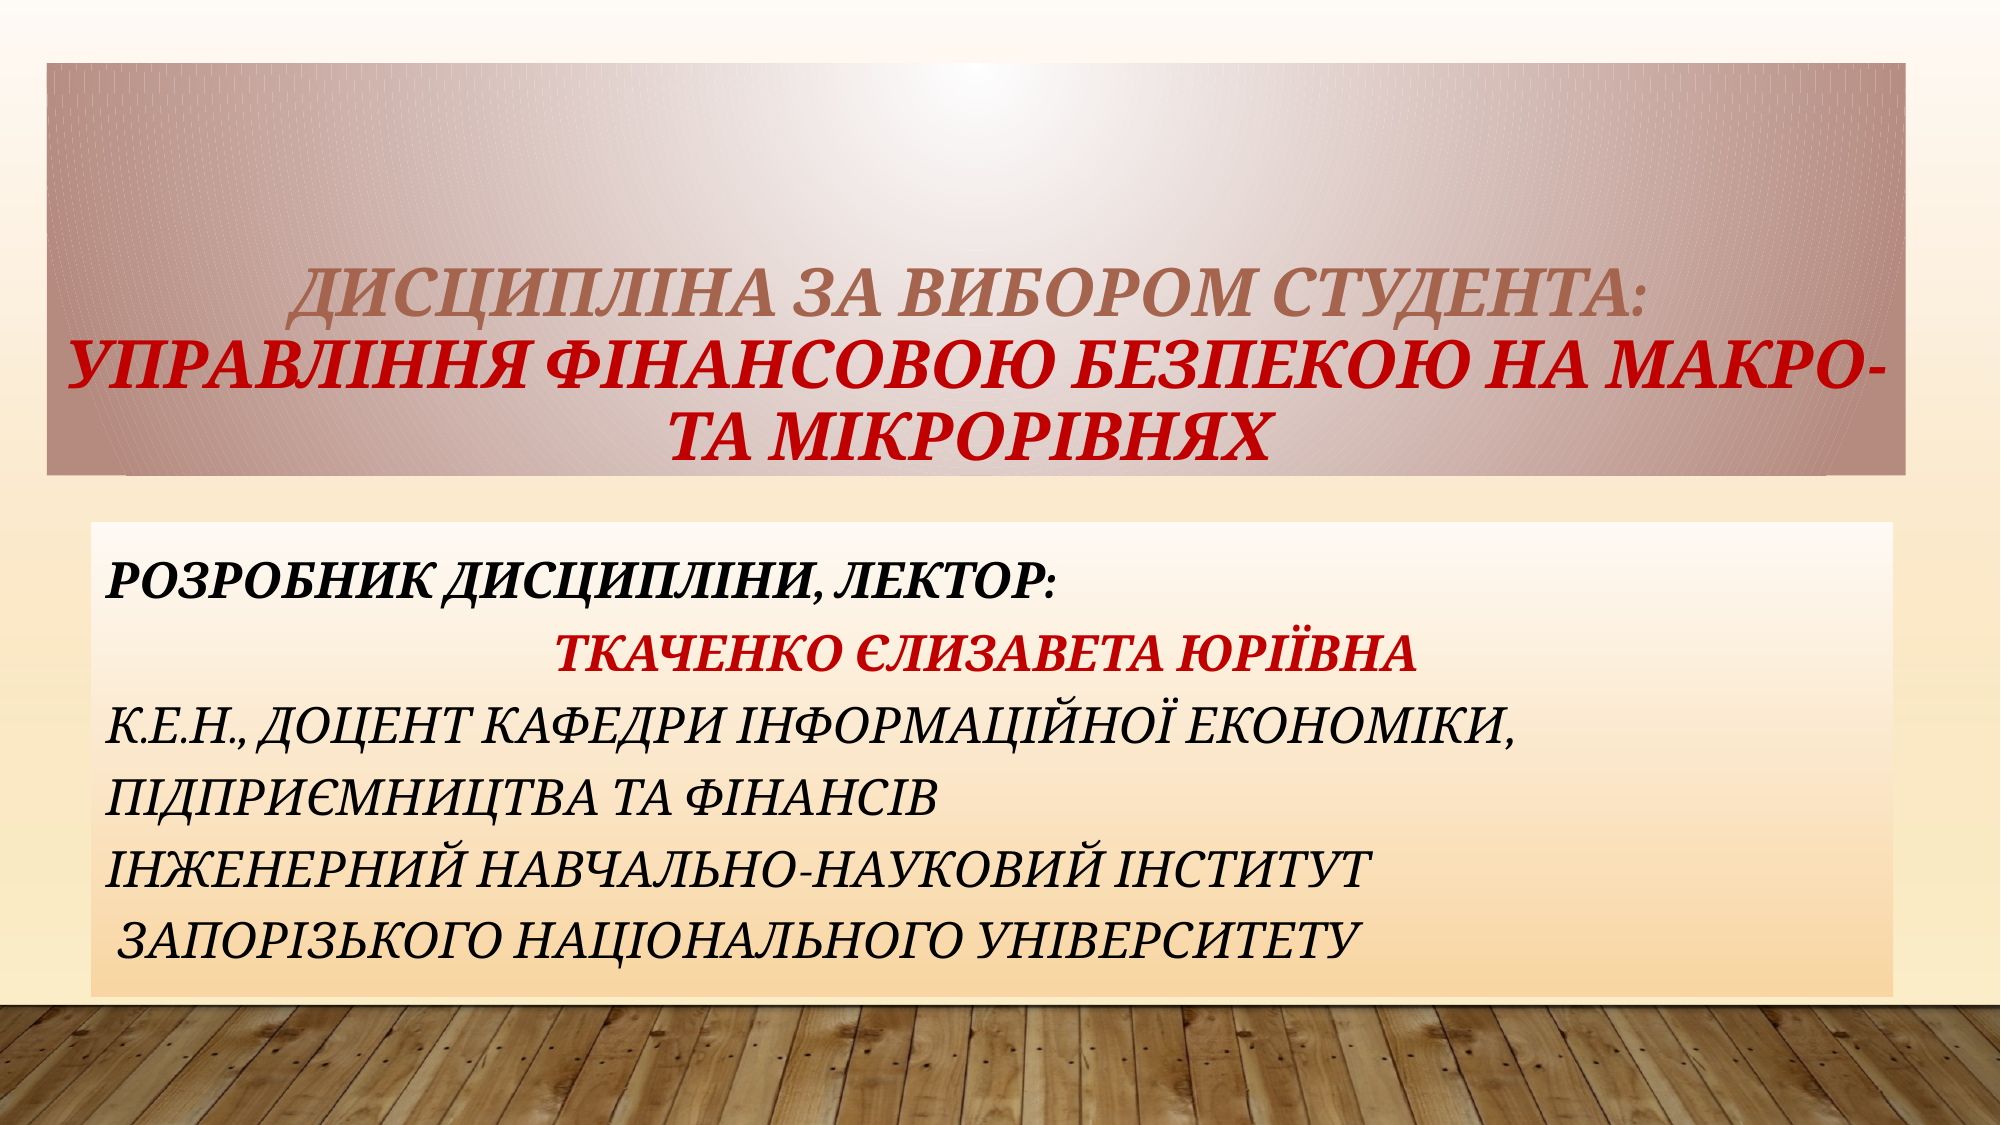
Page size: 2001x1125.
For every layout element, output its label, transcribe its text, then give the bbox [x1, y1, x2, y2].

picture [0, 1005, 2000, 1125]
subtitle розробник дисципліни, лектор: ТКАЧЕНКО ЄЛИЗАВЕТА ЮРІЇВНА к.е.н., доцент кафедри інформаційної економіки, підприємництва та фінансів Інженерний навчально-науковИЙ інститут Запорізького національного університету [91, 522, 1894, 997]
title ДИСЦИПЛІНА ЗА ВИБОРОМ СТУДЕНТА: УПРАВЛІННЯ ФІНАНСОВОЮ БЕЗПЕКОЮ НА МАКРО- ТА МІКРОРІВНЯХ [46, 63, 1906, 476]
